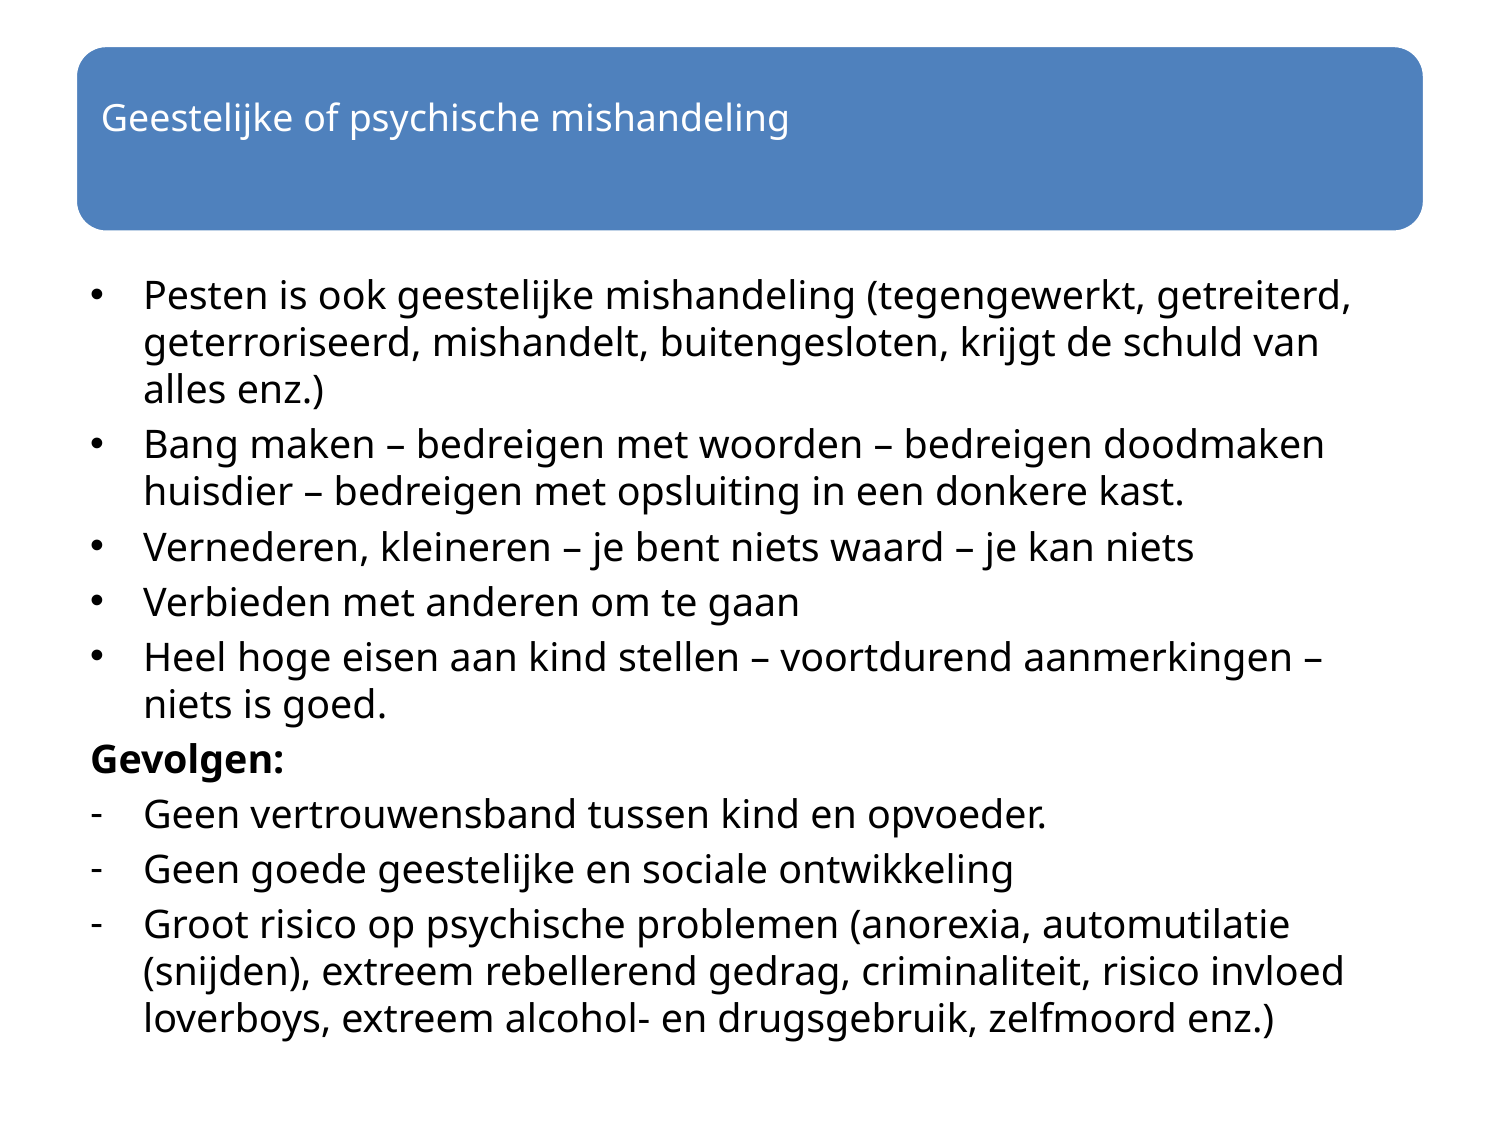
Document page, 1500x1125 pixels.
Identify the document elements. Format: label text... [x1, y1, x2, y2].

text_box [74, 44, 1426, 233]
list Pesten is ook geestelijke mishandeling (tegengewerkt, getreiterd, geterroriseerd, mishandelt, buitengesloten, krijgt de schuld van alles enz.) Bang maken – bedreigen met woorden – bedreigen doodmaken huisdier – bedreigen met opsluiting in een donkere kast. Vernederen, kleineren – je bent niets waard – je kan niets Verbieden met anderen om te gaan Heel hoge eisen aan kind stellen – voortdurend aanmerkingen – niets is goed. Gevolgen: Geen vertrouwensband tussen kind en opvoeder. Geen goede geestelijke en sociale ontwikkeling Groot risico op psychische problemen (anorexia, automutilatie (snijden), extreem rebellerend gedrag, criminaliteit, risico invloed loverboys, extreem alcohol- en drugsgebruik, zelfmoord enz.) [75, 262, 1425, 1059]
